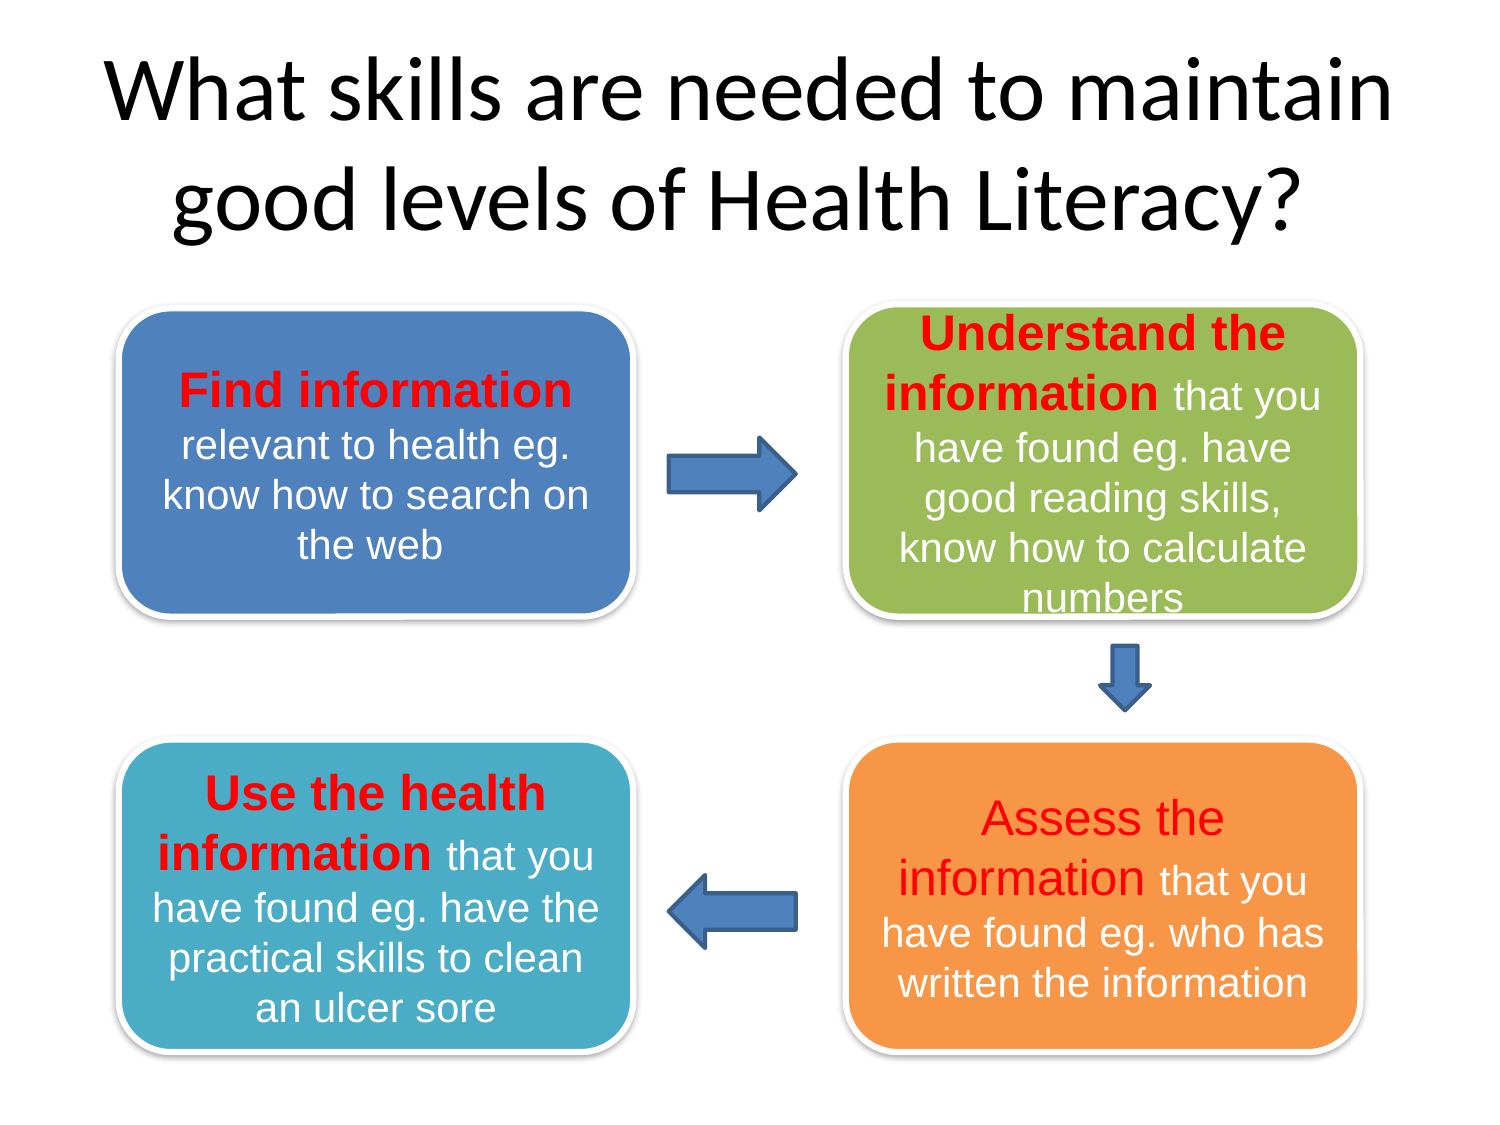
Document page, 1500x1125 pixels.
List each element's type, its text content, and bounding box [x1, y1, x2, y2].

title What skills are needed to maintain good levels of Health Literacy? [75, 45, 1425, 233]
text_box Understand the information that you have found eg. have good reading skills, know how to calculate numbers [842, 301, 1364, 620]
text_box [666, 873, 798, 950]
text_box [1098, 643, 1152, 713]
text_box Use the health information that you have found eg. have the practical skills to clean an ulcer sore [115, 736, 637, 1056]
text_box Assess the information that you have found eg. who has written the information [842, 736, 1364, 1056]
text_box Find information relevant to health eg. know how to search on the web [115, 305, 637, 620]
text_box [666, 435, 798, 513]
